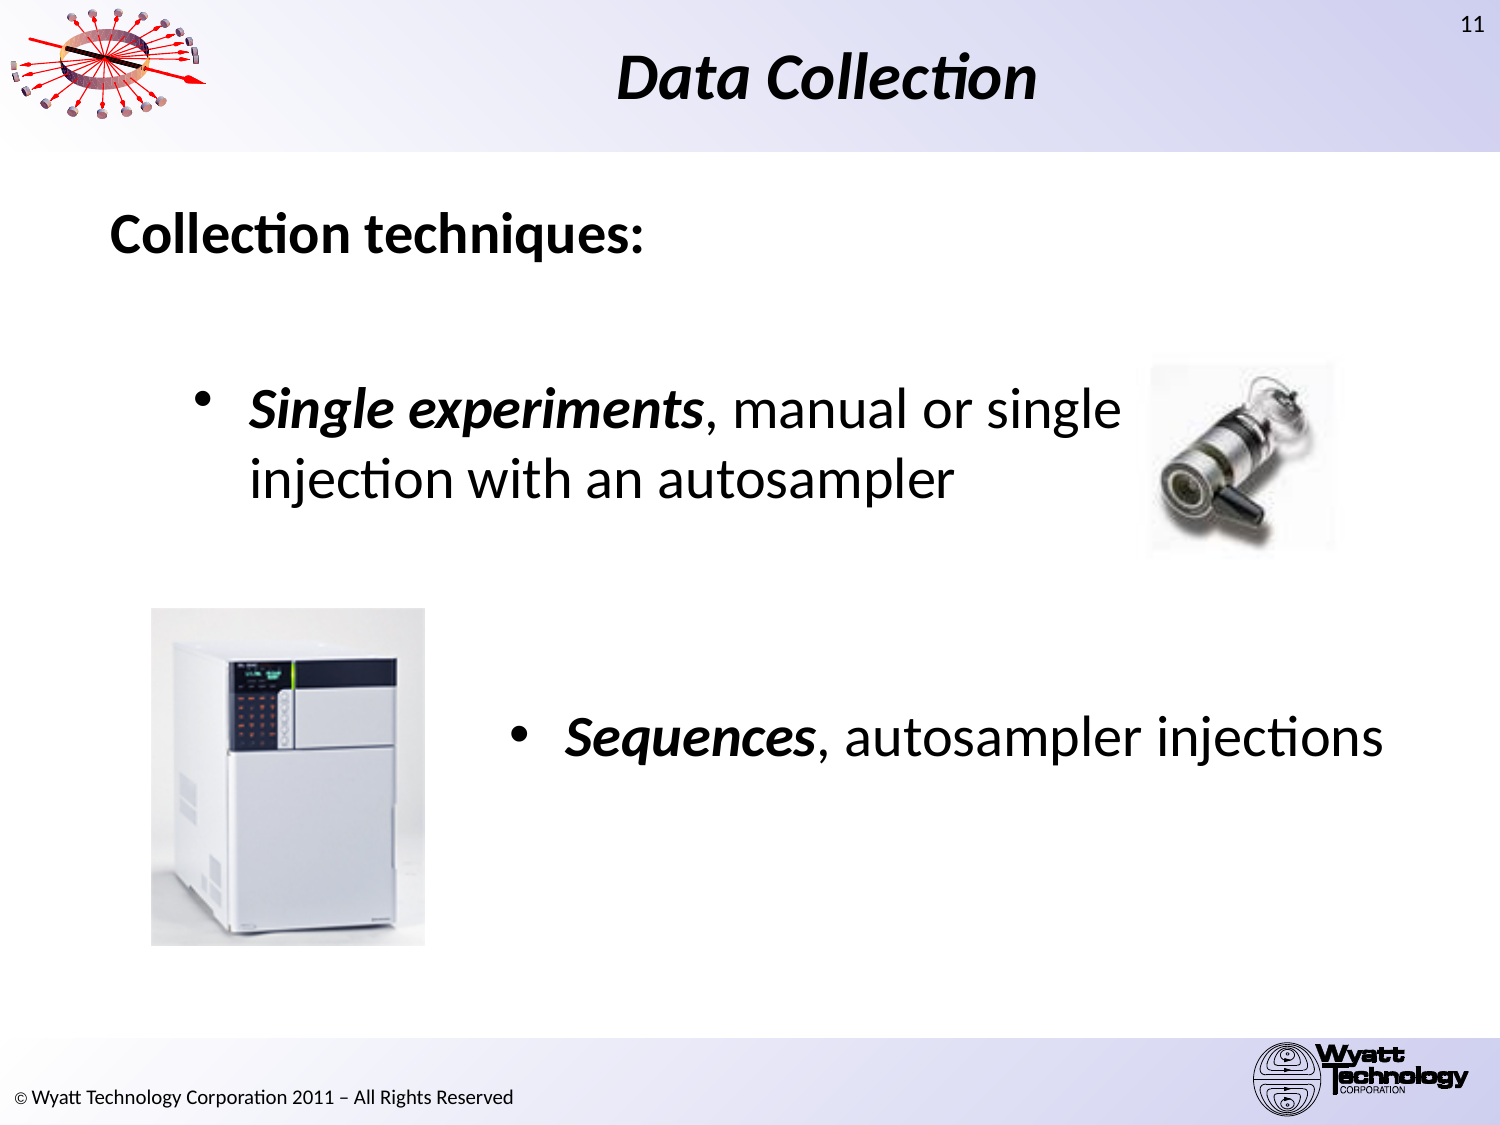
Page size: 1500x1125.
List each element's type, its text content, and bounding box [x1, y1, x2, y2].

title Data Collection [217, 25, 1438, 120]
picture [151, 608, 425, 946]
text_box Collection techniques: [96, 187, 942, 273]
picture [1135, 351, 1353, 568]
list Single experiments, manual or single injection with an autosampler [177, 280, 1284, 534]
text_box Sequences, autosampler injections [494, 691, 1500, 776]
